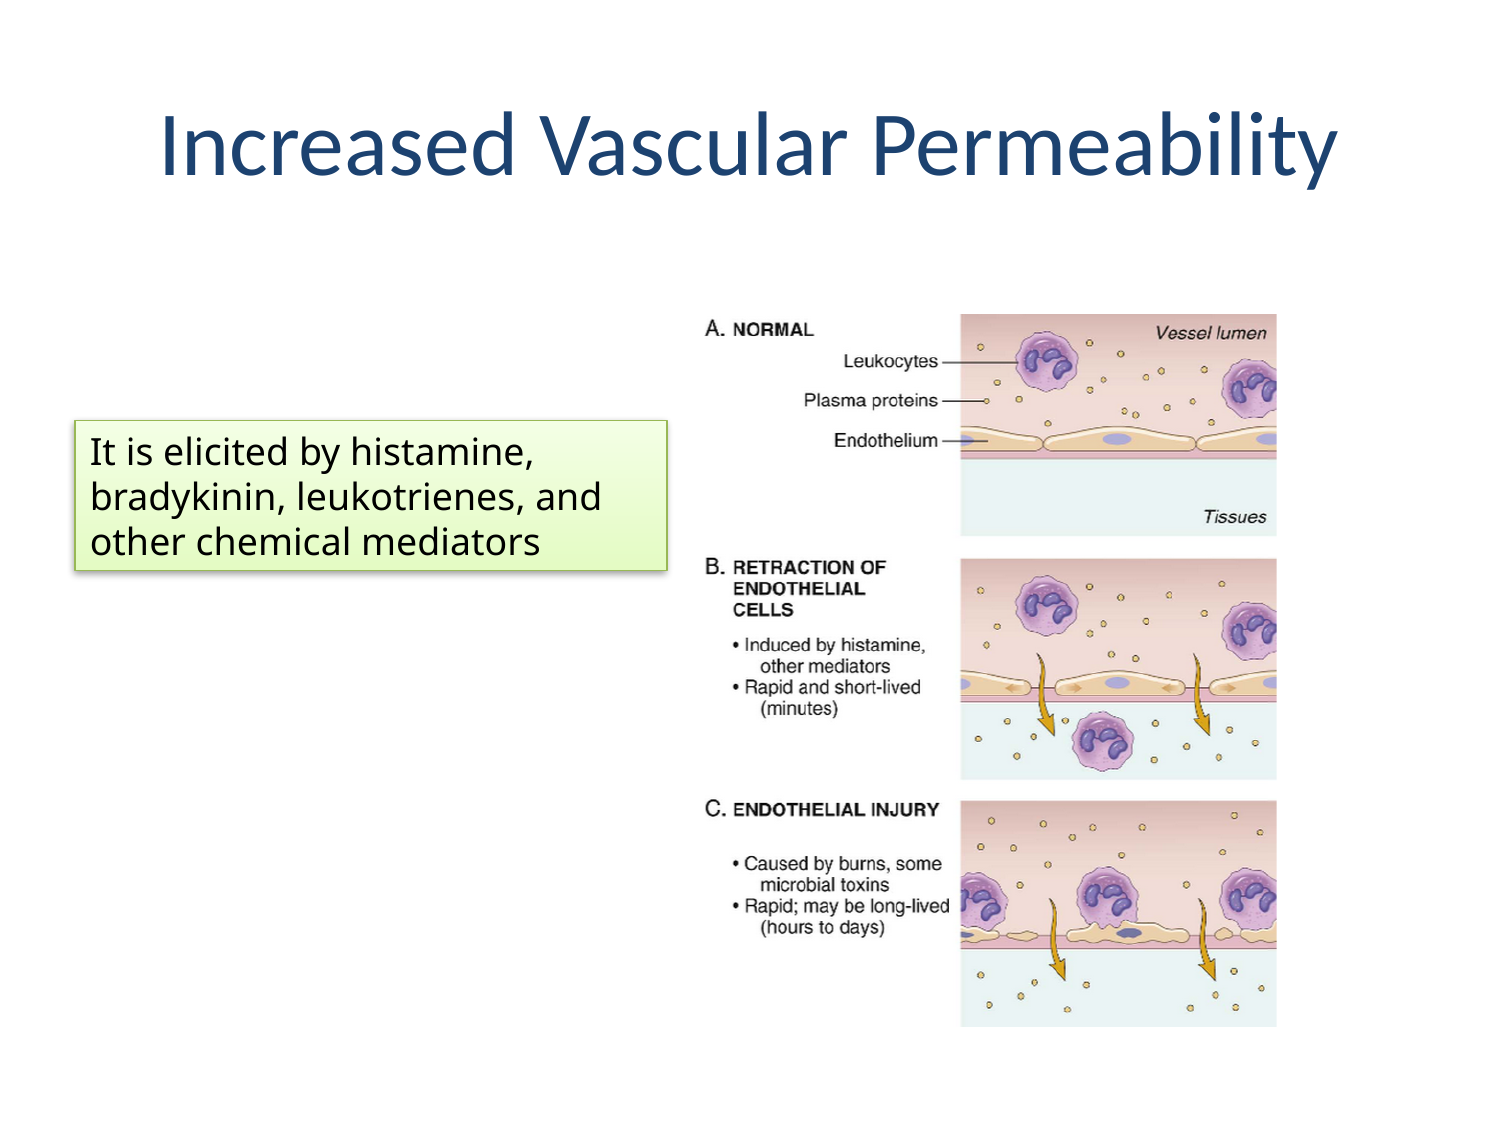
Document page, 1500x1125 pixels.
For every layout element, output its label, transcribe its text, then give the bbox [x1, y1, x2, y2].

title Increased Vascular Permeability [75, 45, 1425, 233]
text_box It is elicited by histamine, bradykinin, leukotrienes, and other chemical mediators [74, 420, 668, 571]
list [690, 290, 1286, 1034]
